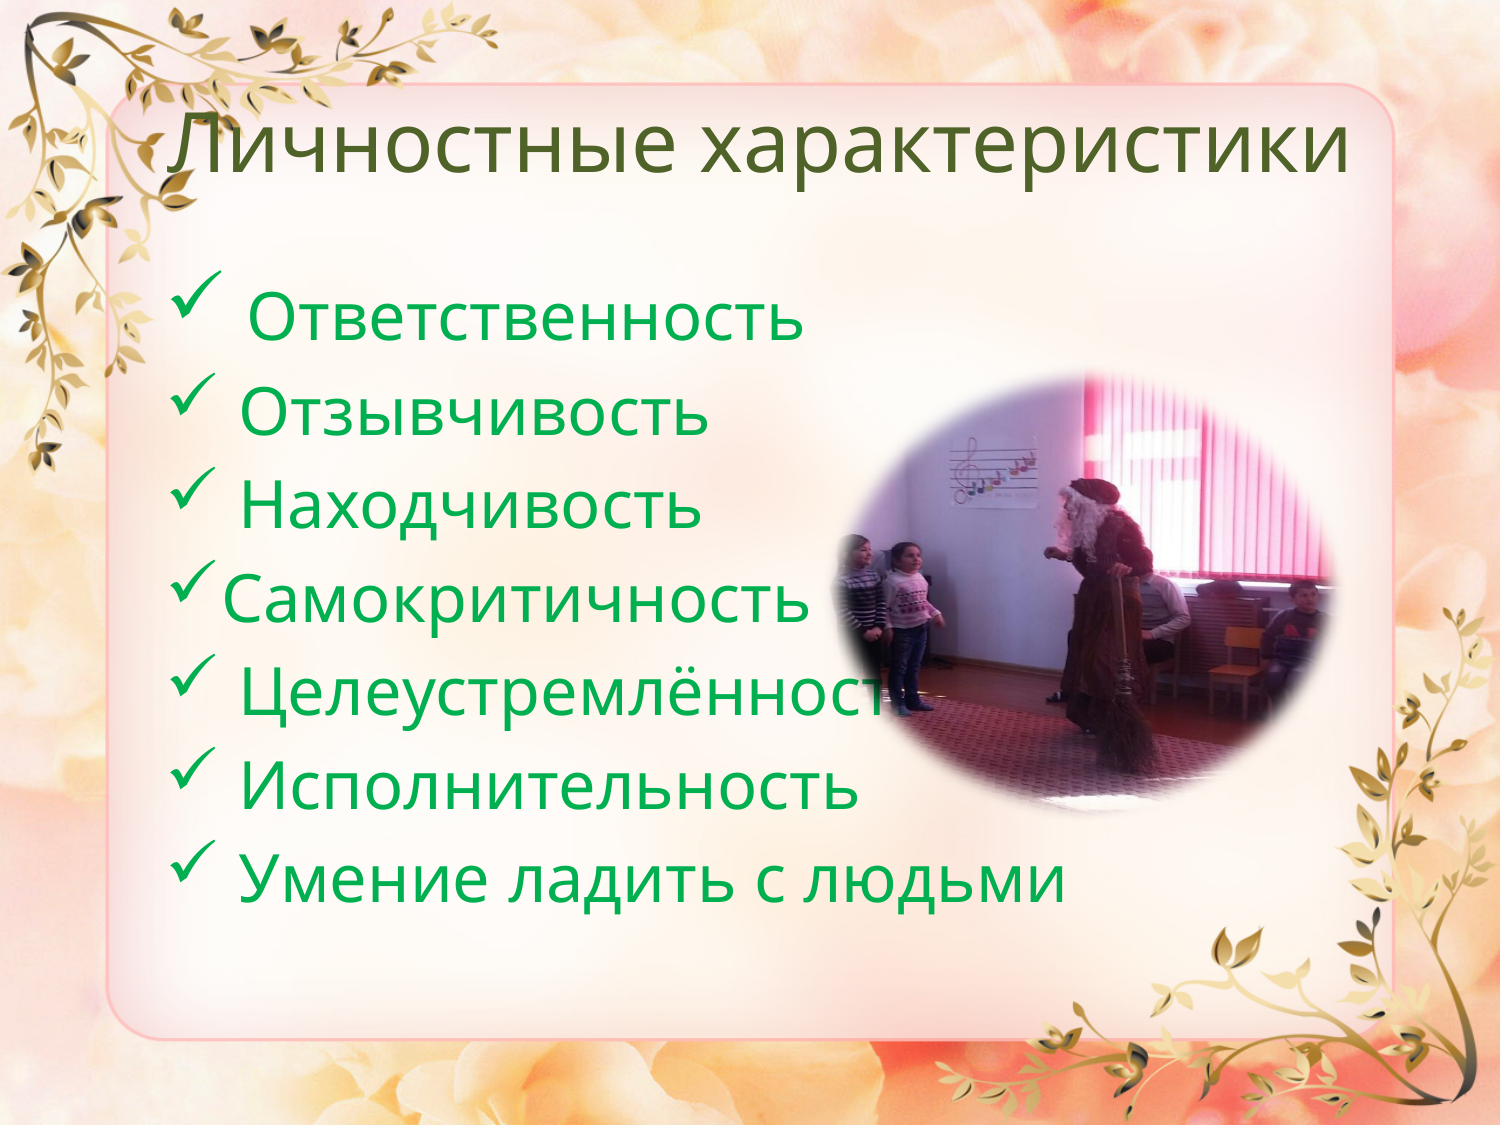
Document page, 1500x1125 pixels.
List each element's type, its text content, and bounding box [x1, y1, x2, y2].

list Ответственность Отзывчивость Находчивость Самокритичность Целеустремлённость Исполнительность Умение ладить с людьми [150, 257, 1500, 1001]
title Личностные характеристики [75, 45, 1425, 233]
picture [820, 361, 1349, 823]
picture [0, 0, 1500, 1125]
